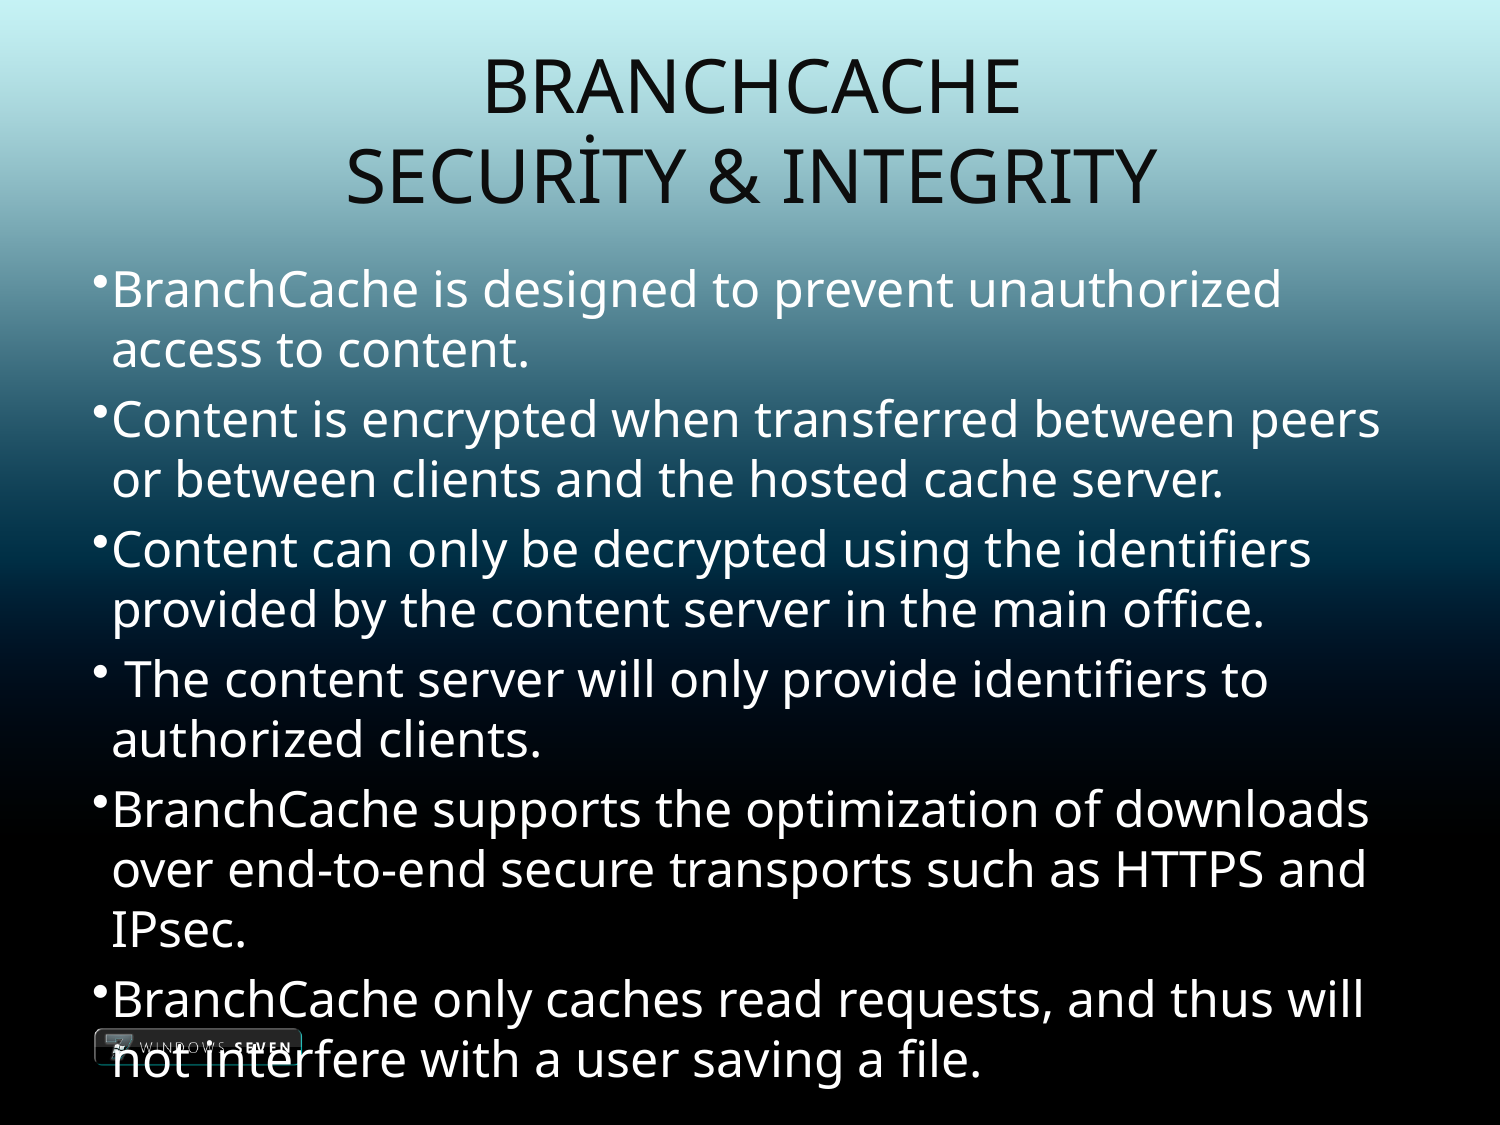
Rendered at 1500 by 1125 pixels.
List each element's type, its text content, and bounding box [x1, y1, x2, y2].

list BranchCache is designed to prevent unauthorized access to content. Content is encrypted when transferred between peers or between clients and the hosted cache server. Content can only be decrypted using the identifiers provided by the content server in the main office. The content server will only provide identifiers to authorized clients. BranchCache supports the optimization of downloads over end-to-end secure transports such as HTTPS and IPsec. BranchCache only caches read requests, and thus will not interfere with a user saving a file. [76, 249, 1428, 993]
title Branchcache security & INTEGRITY [76, 24, 1428, 233]
picture [0, 0, 1500, 526]
picture [0, 579, 1500, 1125]
